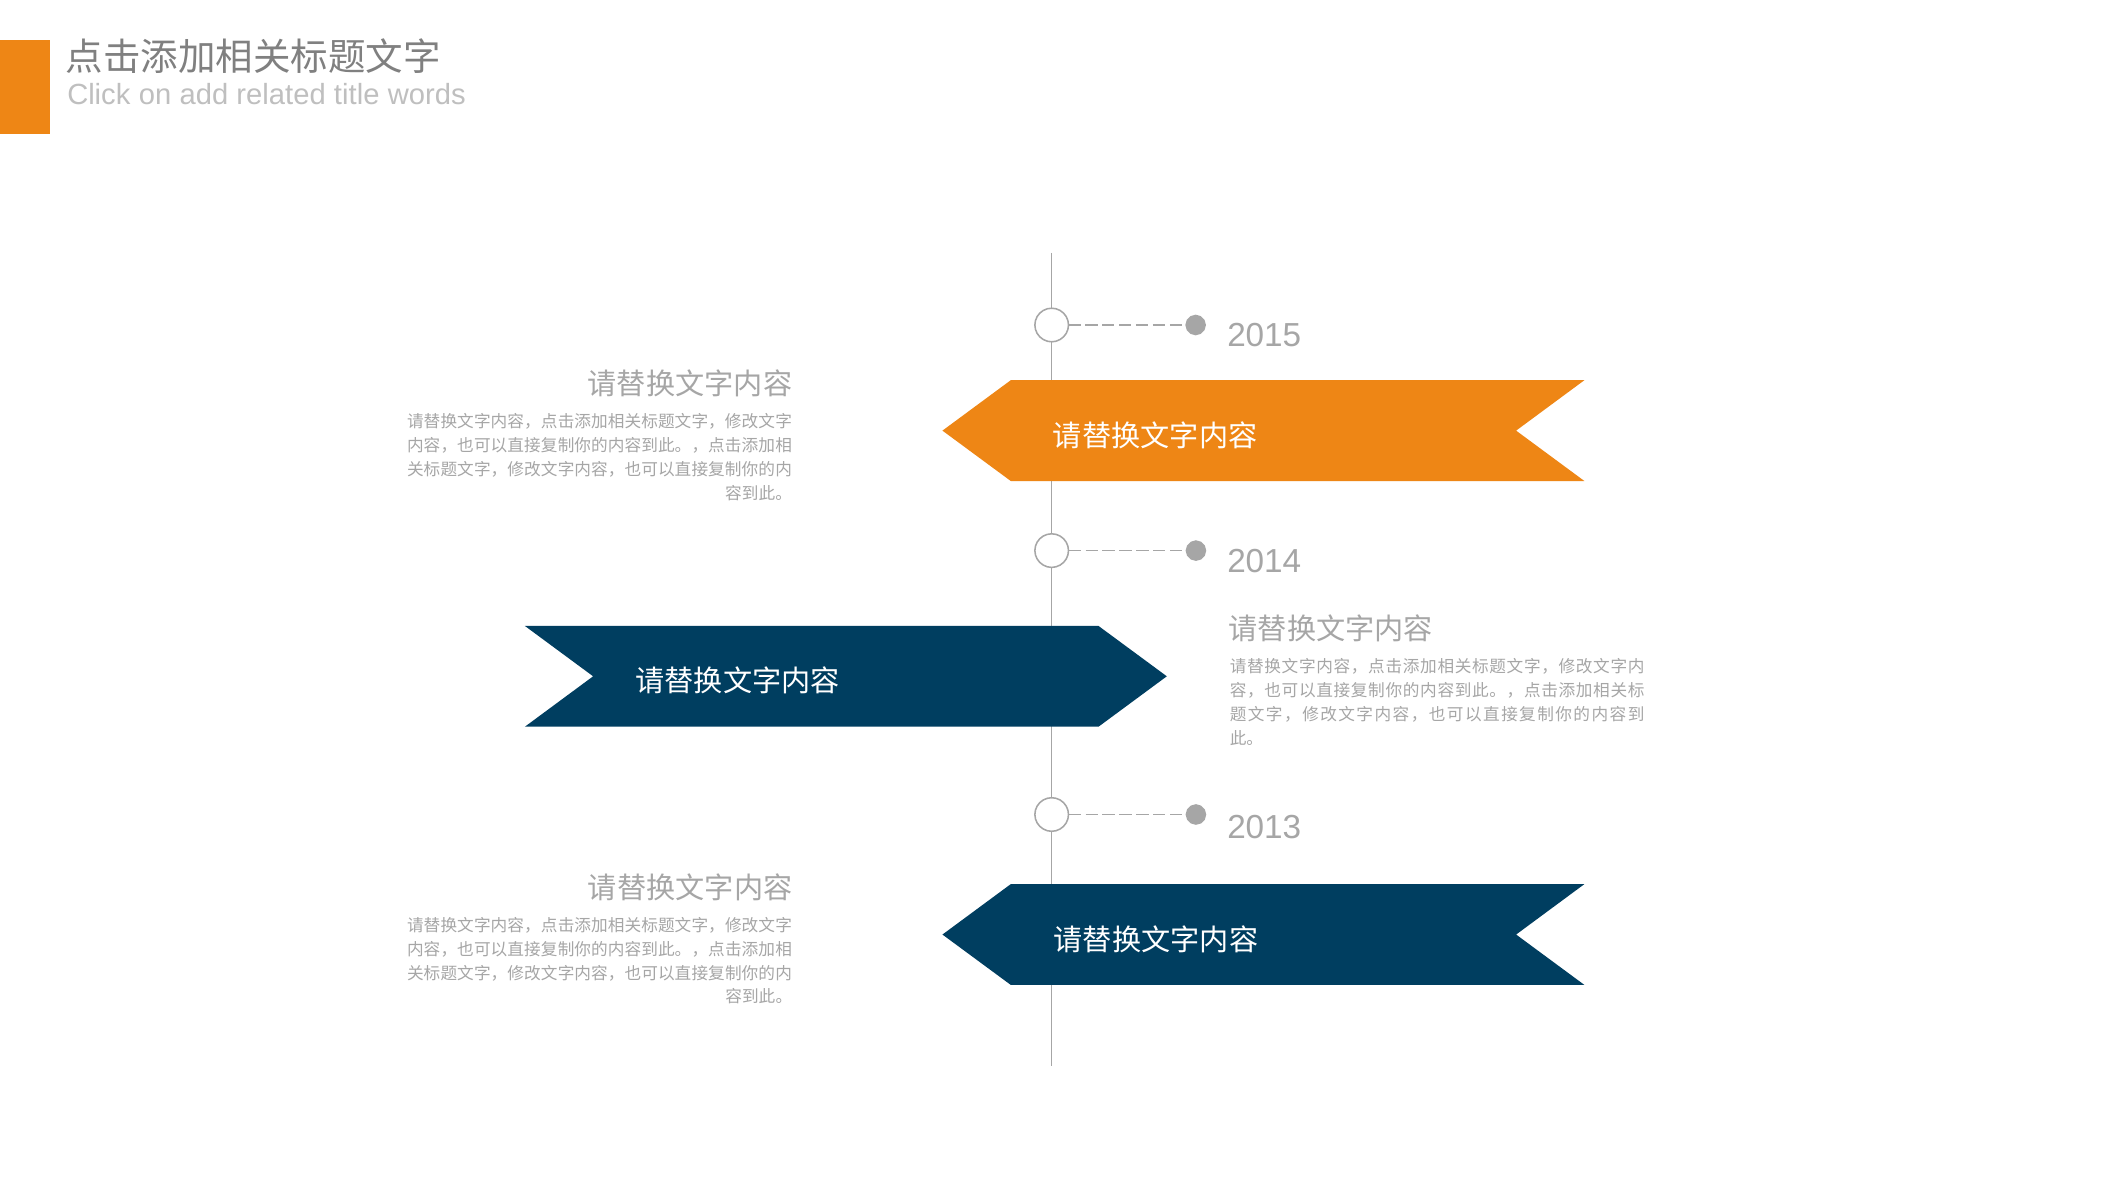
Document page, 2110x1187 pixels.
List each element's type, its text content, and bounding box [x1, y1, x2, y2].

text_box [1034, 533, 1196, 568]
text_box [387, 350, 809, 512]
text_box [942, 380, 1585, 481]
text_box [942, 884, 1585, 985]
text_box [387, 854, 809, 1016]
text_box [1034, 308, 1196, 342]
text_box 点击添加相关标题文字 [49, 25, 524, 97]
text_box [1034, 797, 1196, 832]
text_box 2013 [1212, 789, 1317, 853]
text_box Click on add related title words [51, 67, 488, 119]
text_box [1212, 596, 1660, 733]
text_box 2014 [1212, 523, 1317, 587]
text_box 2015 [1212, 298, 1317, 361]
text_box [524, 625, 1167, 727]
